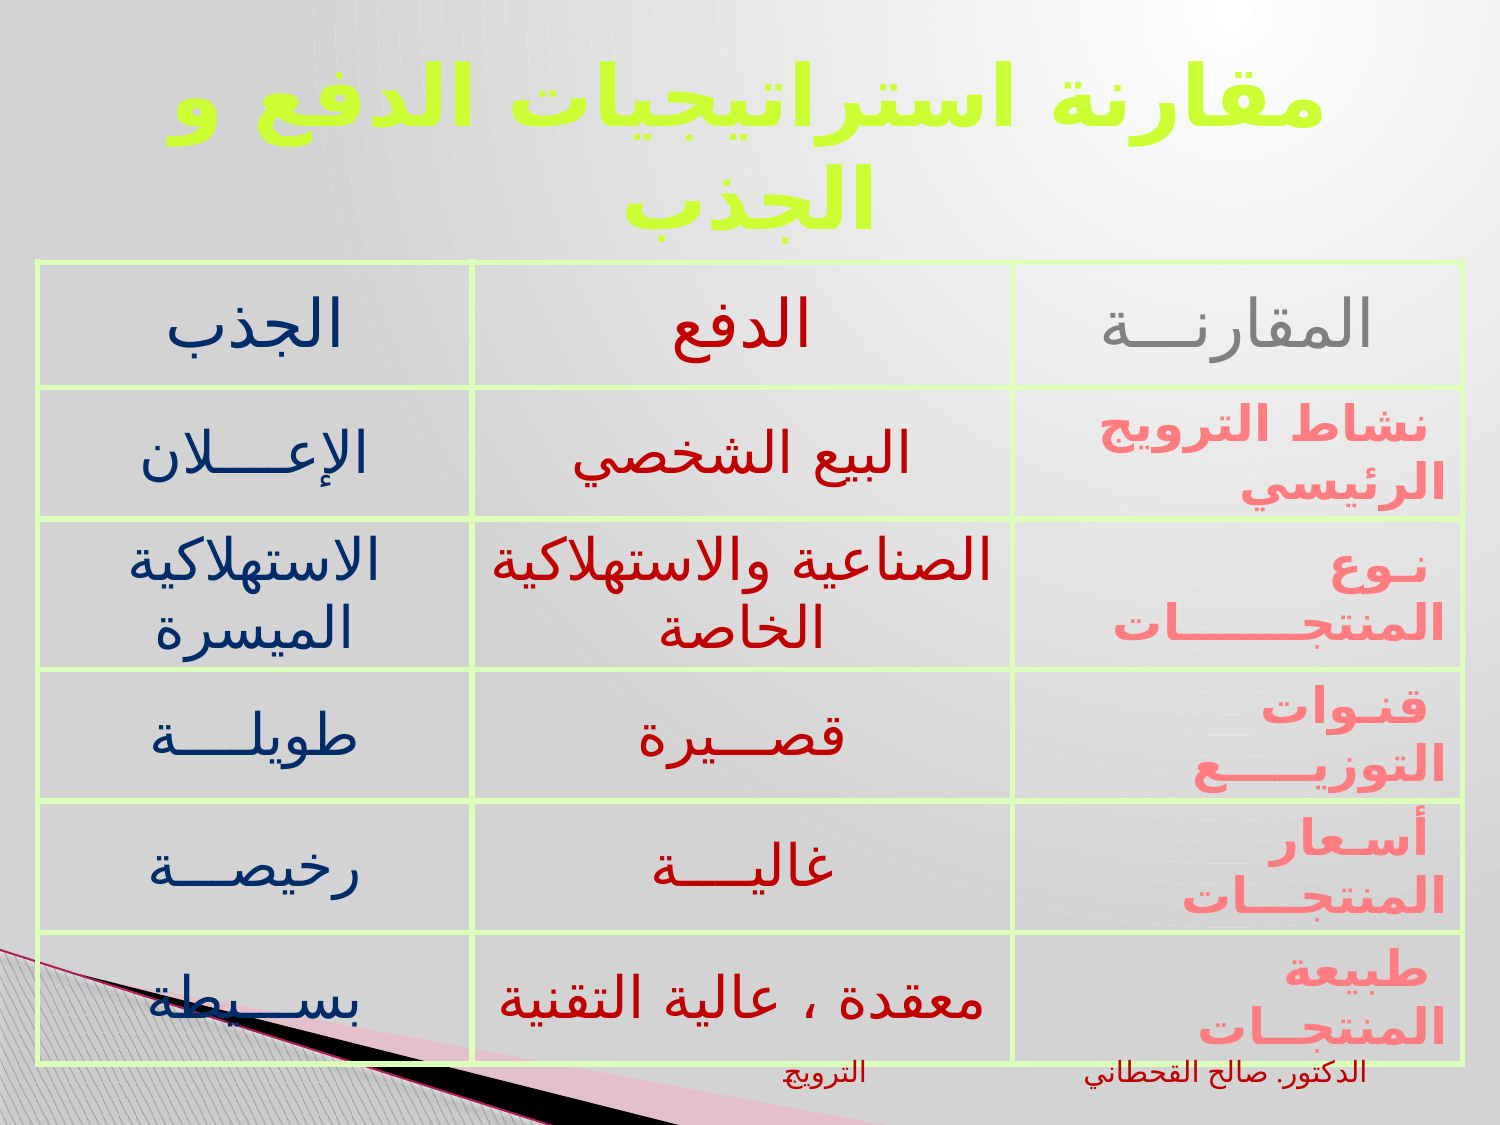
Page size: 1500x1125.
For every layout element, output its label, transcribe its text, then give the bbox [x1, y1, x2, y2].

table_cell طبيعة المنتجــات [1015, 935, 1460, 1061]
table_header الدفع [475, 265, 1010, 385]
table_cell رخيصـــة [40, 804, 469, 930]
table_cell طويلــــة [40, 672, 469, 798]
table_cell أسـعار المنتجـــات [1015, 804, 1460, 930]
table_cell معقدة ، عالية التقنية [475, 935, 1010, 1061]
table_cell الصناعية والاستهلاكية الخاصة [475, 522, 1010, 667]
table_header الجذب [40, 265, 469, 385]
table_cell غاليــــة [475, 804, 1010, 930]
table_cell نـوع المنتجـــــــات [1015, 522, 1460, 667]
footer الترويج الدكتور. صالح القحطاني [585, 1041, 1383, 1125]
table_cell قنـوات التوزيـــــع [1015, 672, 1460, 798]
title مقارنة استراتيجيات الدفع و الجذب [37, 50, 1463, 238]
table_cell الاستهلاكية الميسرة [40, 522, 469, 667]
table_header المقارنـــة [1015, 265, 1460, 385]
table_cell بســـيطة [40, 935, 469, 1061]
table_cell البيع الشخصي [475, 390, 1010, 516]
table_cell قصـــيرة [475, 672, 1010, 798]
table_cell الإعــــلان [40, 390, 469, 516]
table_cell نشاط الترويج الرئيسي [1015, 390, 1460, 516]
